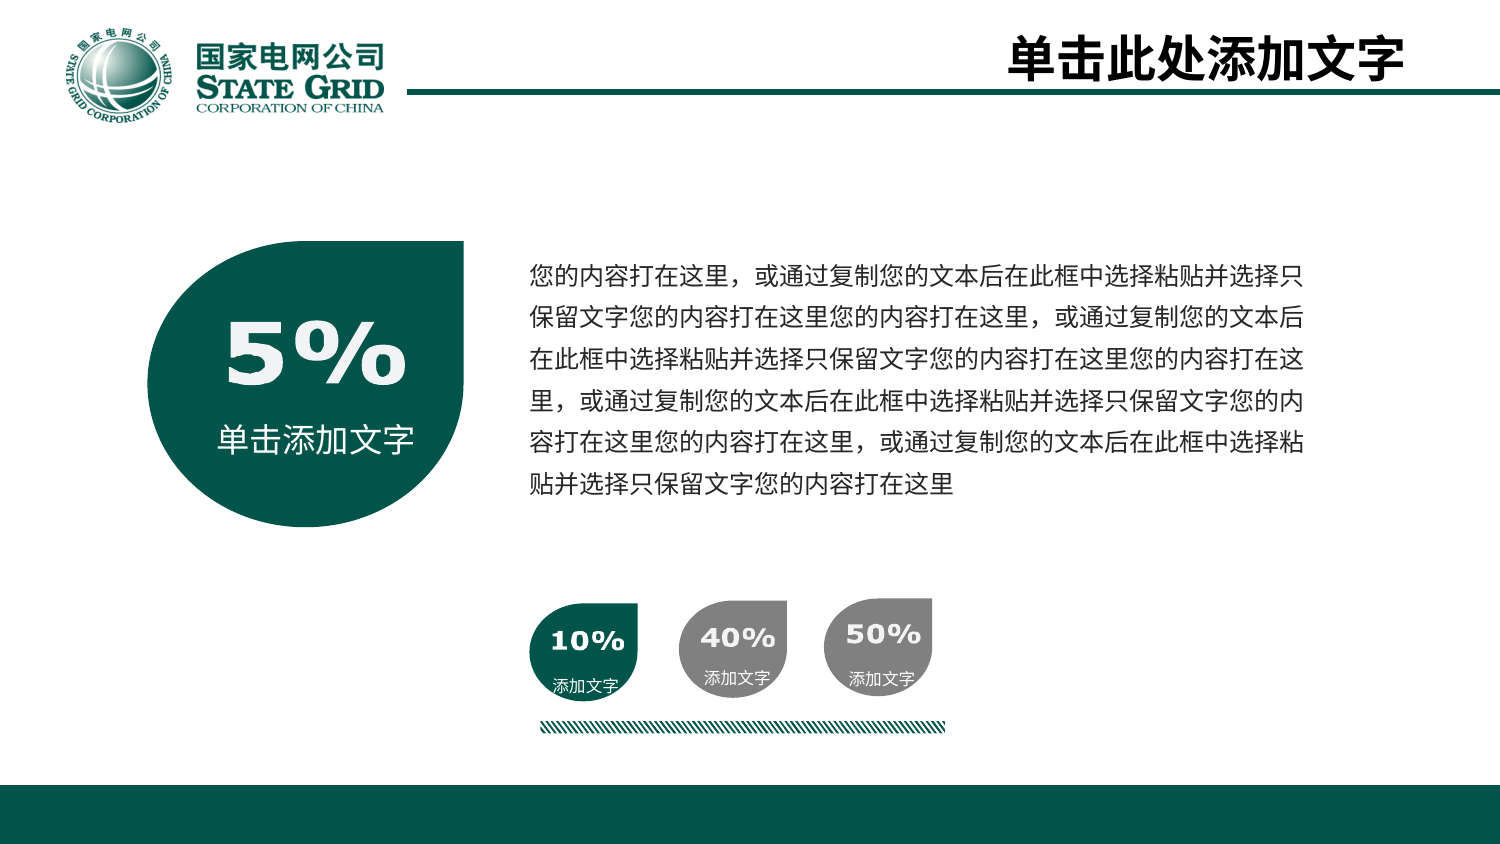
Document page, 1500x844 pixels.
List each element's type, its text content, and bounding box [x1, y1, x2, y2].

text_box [529, 598, 933, 702]
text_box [147, 240, 464, 530]
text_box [540, 720, 946, 734]
text_box 您的内容打在这里，或通过复制您的文本后在此框中选择粘贴并选择只保留文字您的内容打在这里您的内容打在这里，或通过复制您的文本后在此框中选择粘贴并选择只保留文字您的内容打在这里您的内容打在这里，或通过复制您的文本后在此框中选择粘贴并选择只保留文字您的内容打在这里您的内容打在这里，或通过复制您的文本后在此框中选择粘贴并选择只保留文字您的内容打在这里 [514, 241, 1330, 506]
picture [66, 28, 384, 123]
